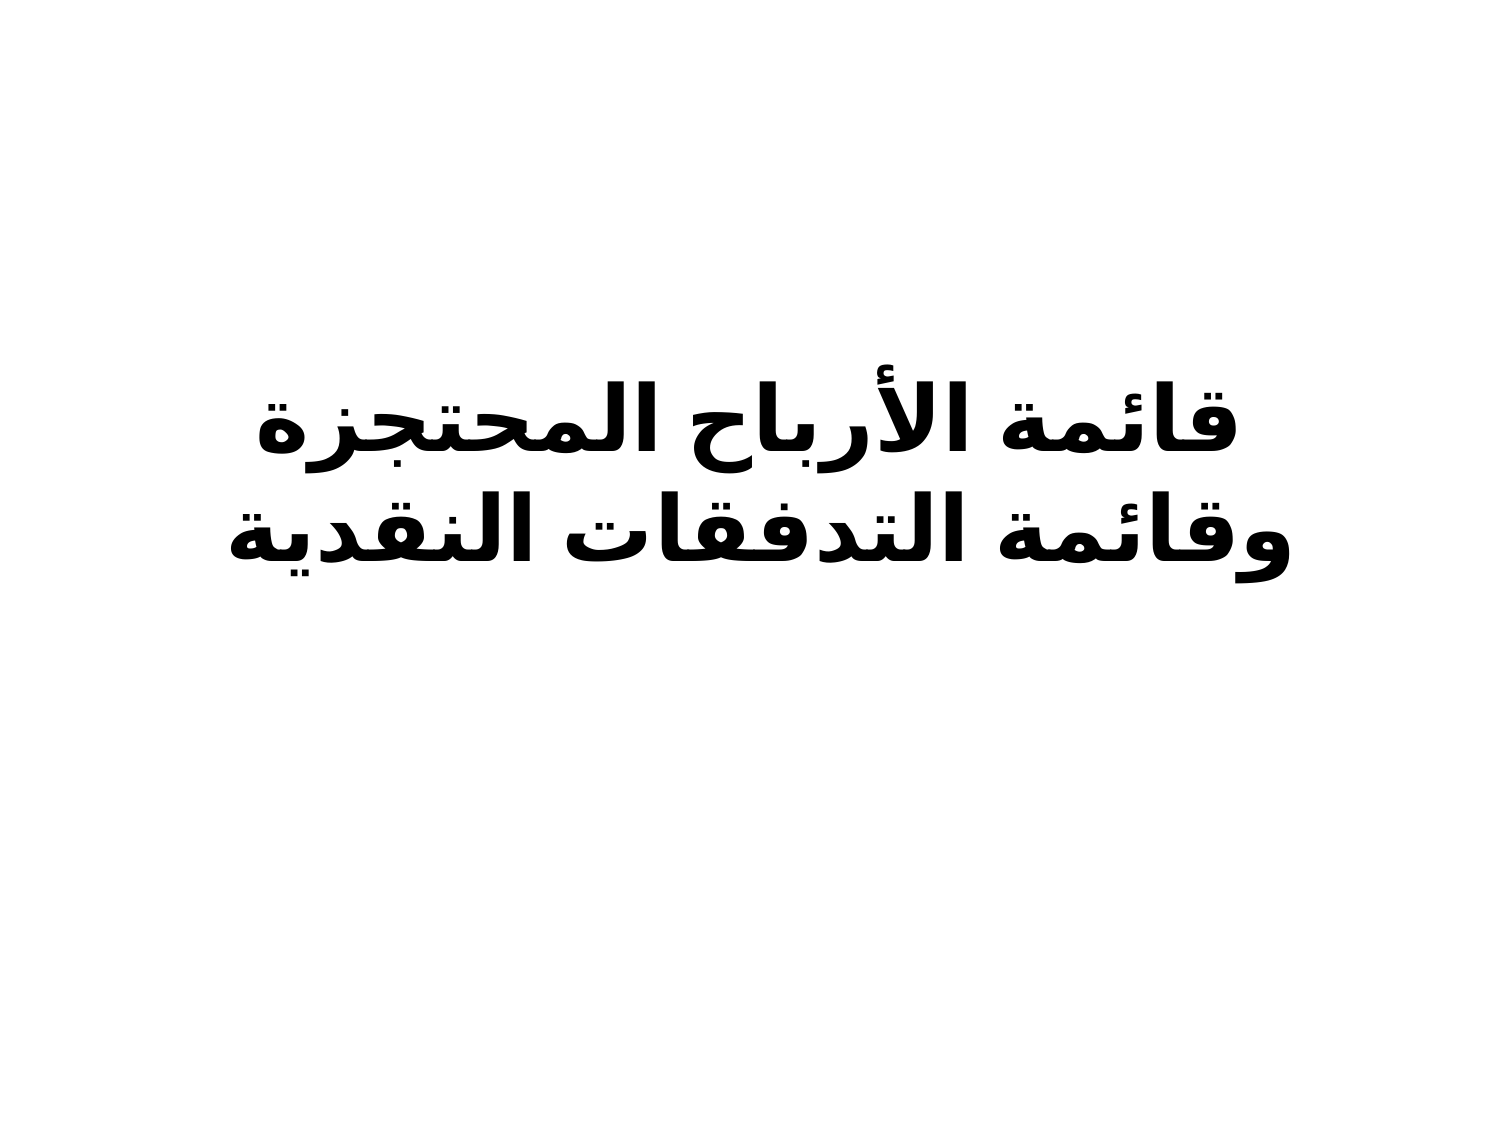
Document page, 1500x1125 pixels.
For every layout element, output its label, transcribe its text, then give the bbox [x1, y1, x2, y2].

title قائمة الأرباح المحتجزة وقائمة التدفقات النقدية [112, 349, 1388, 591]
